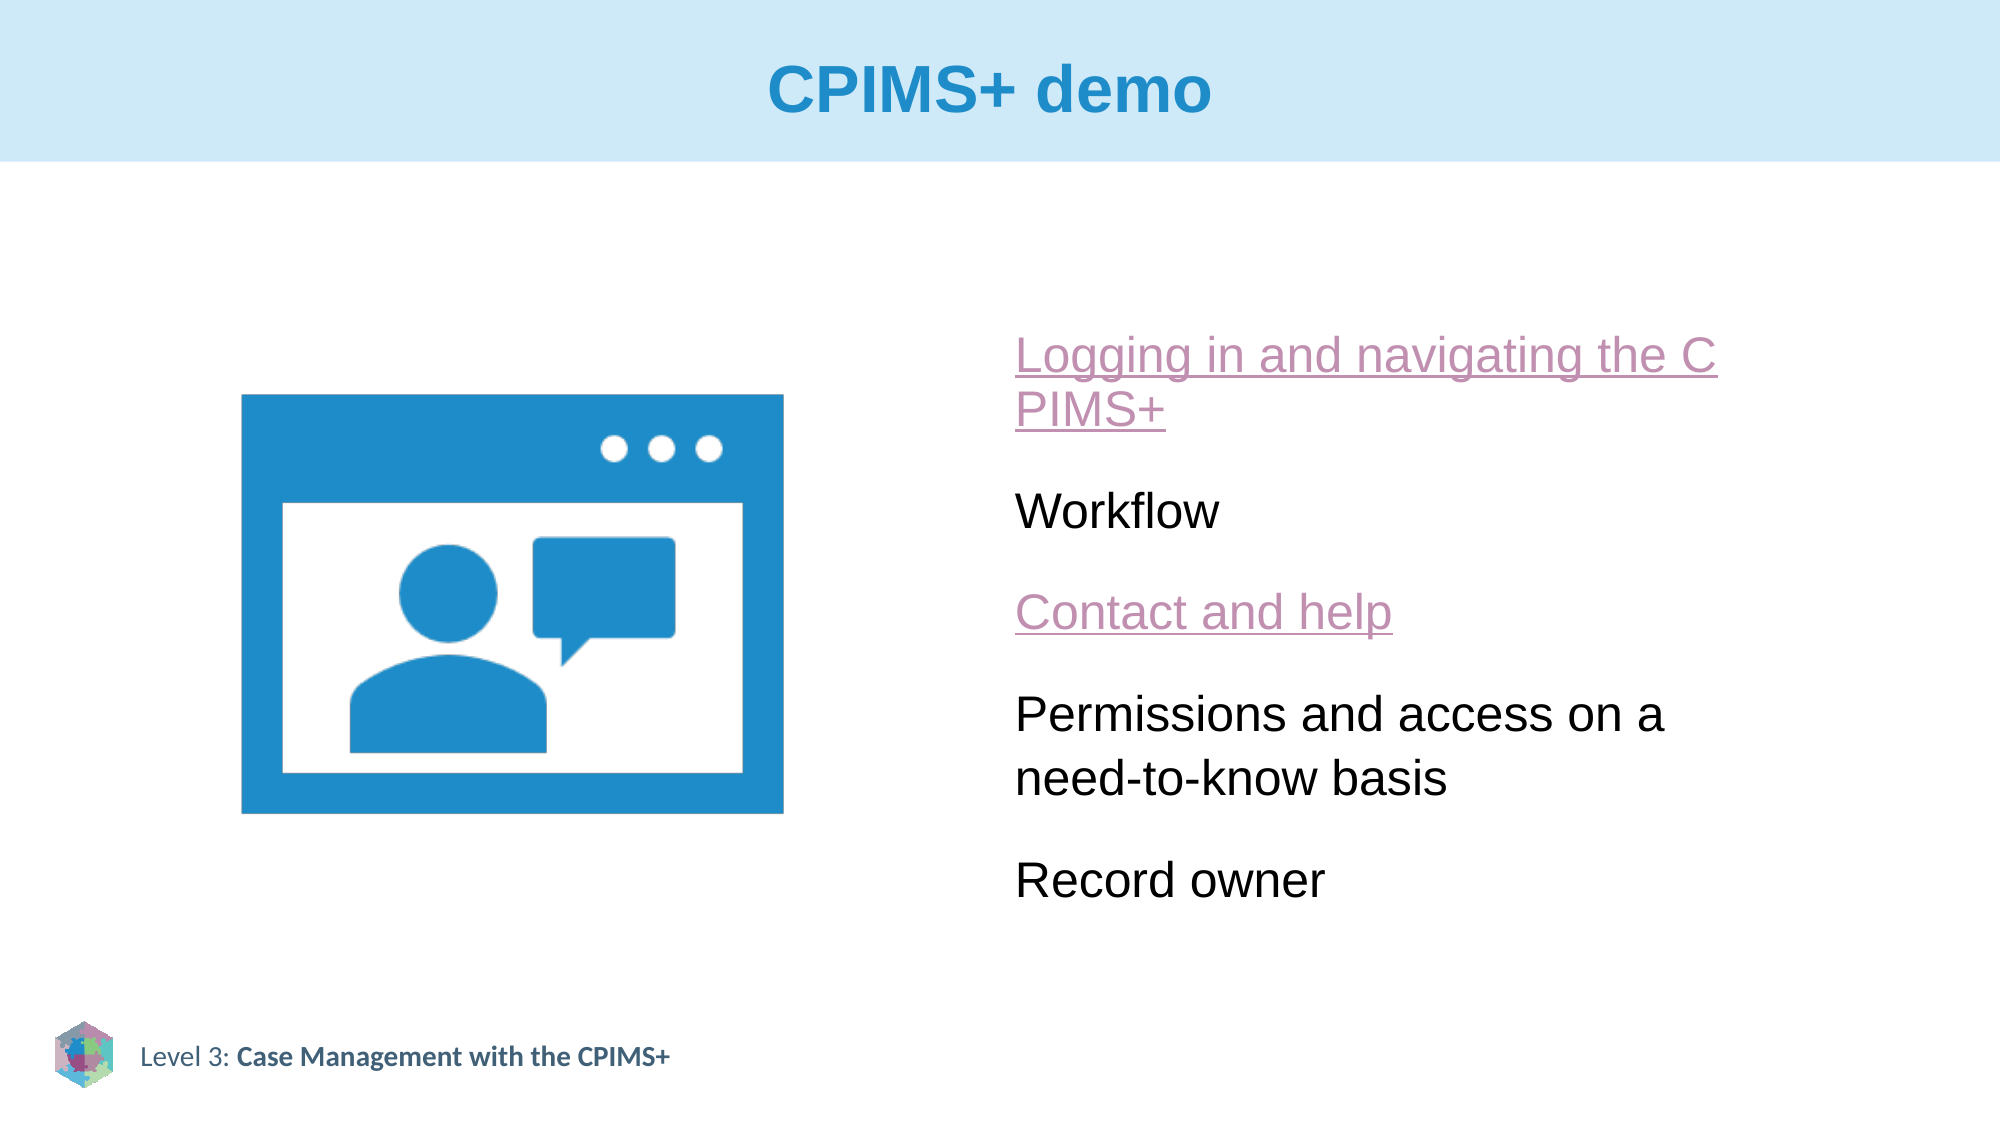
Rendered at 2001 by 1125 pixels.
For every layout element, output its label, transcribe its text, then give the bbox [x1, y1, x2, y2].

title CPIMS+ demo [137, 19, 1863, 163]
picture [55, 1021, 113, 1088]
picture [188, 280, 838, 929]
text_box Logging in and navigating the CPIMS+ Workflow Contact and help Permissions and access on a need-to-know basis Record owner [999, 310, 1752, 861]
